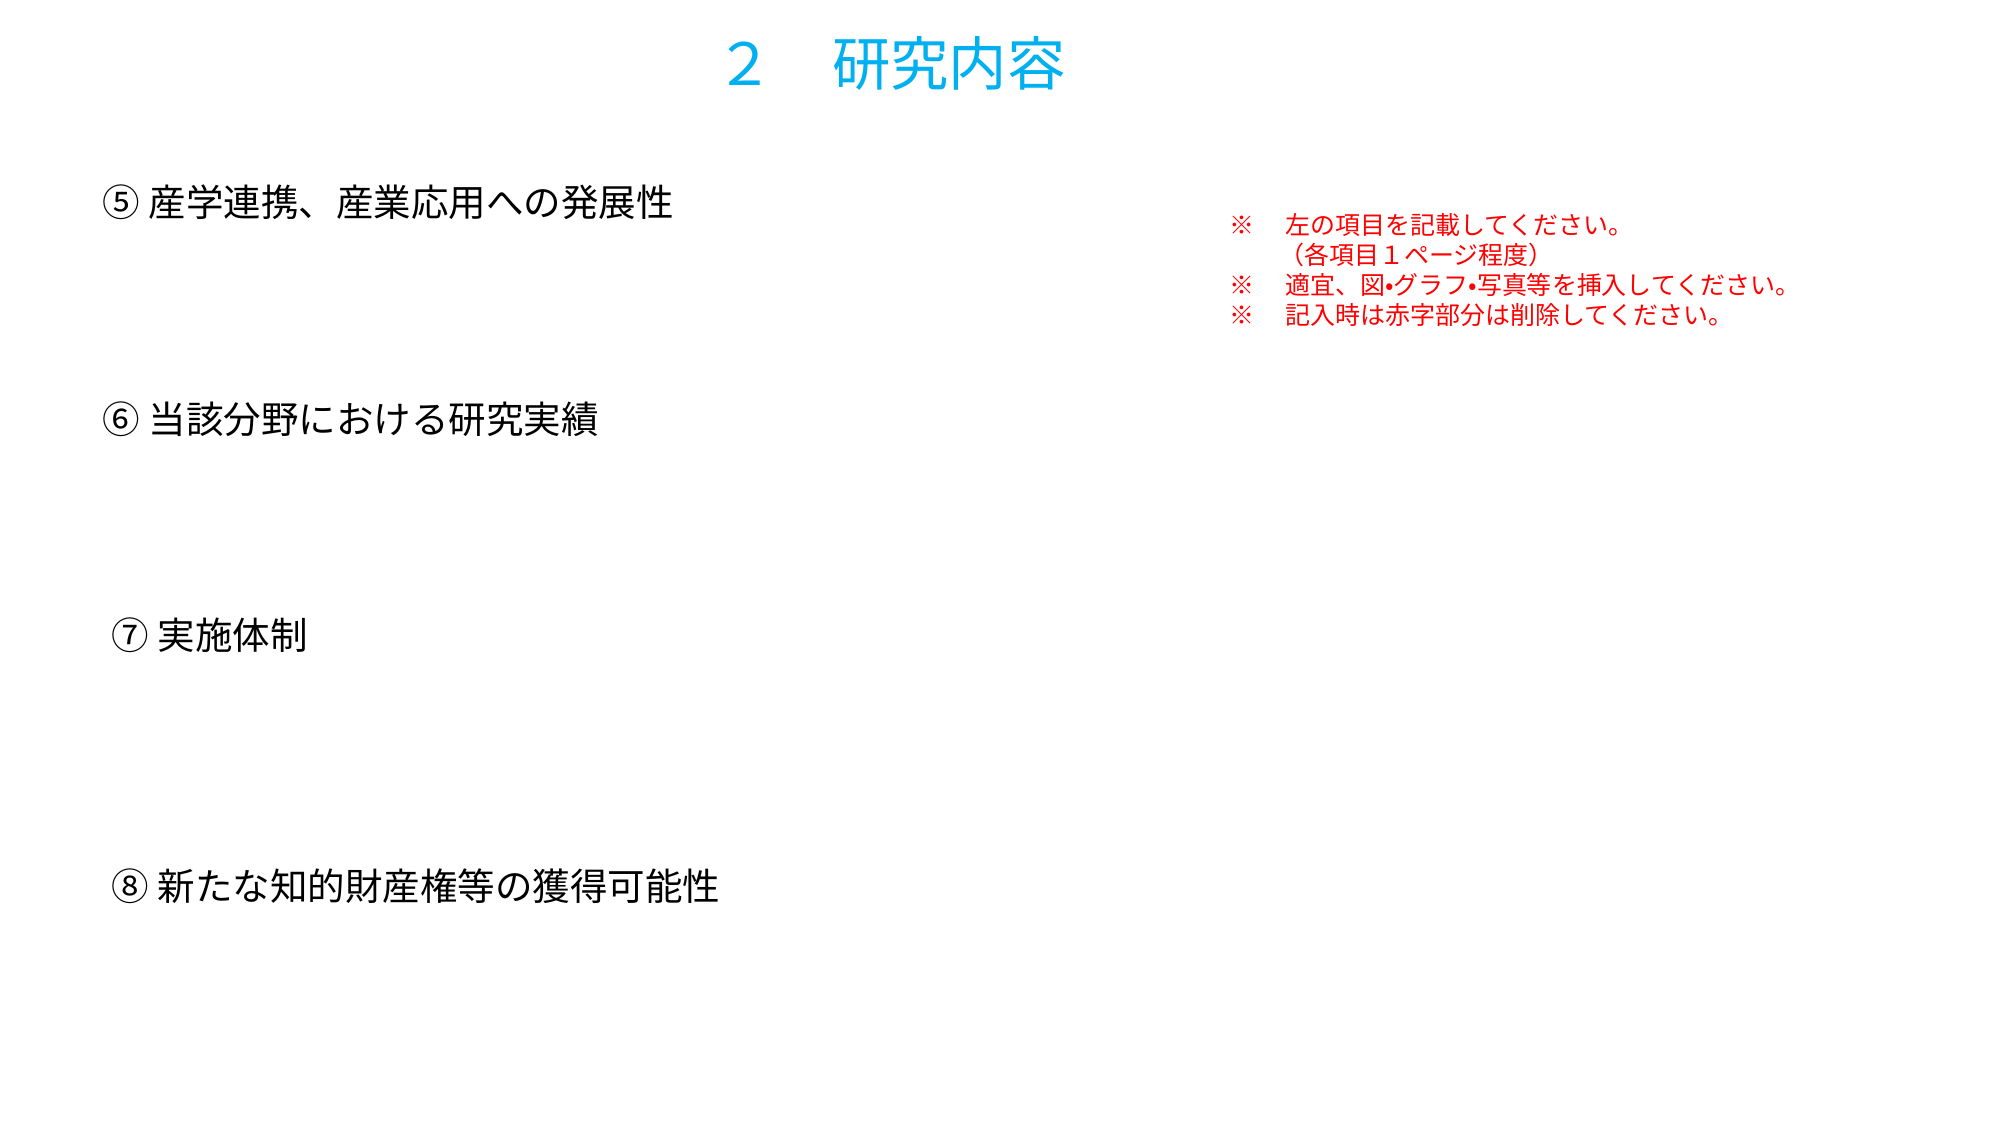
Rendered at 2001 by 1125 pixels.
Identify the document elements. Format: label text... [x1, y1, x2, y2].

text_box ※ 左の項目を記載してください。 （各項目１ページ程度） ※ 適宜、図・グラフ・写真等を挿入してください。 ※ 記入時は赤字部分は削除してください。 [1214, 202, 1850, 367]
text_box ２ 研究内容 [340, 16, 1441, 107]
text_box ⑦実施体制 [96, 604, 847, 665]
text_box ⑥当該分野における研究実績 [87, 388, 838, 448]
text_box ⑤産学連携、産業応用への発展性 [87, 172, 838, 232]
text_box ⑧新たな知的財産権等の獲得可能性 [96, 855, 847, 916]
